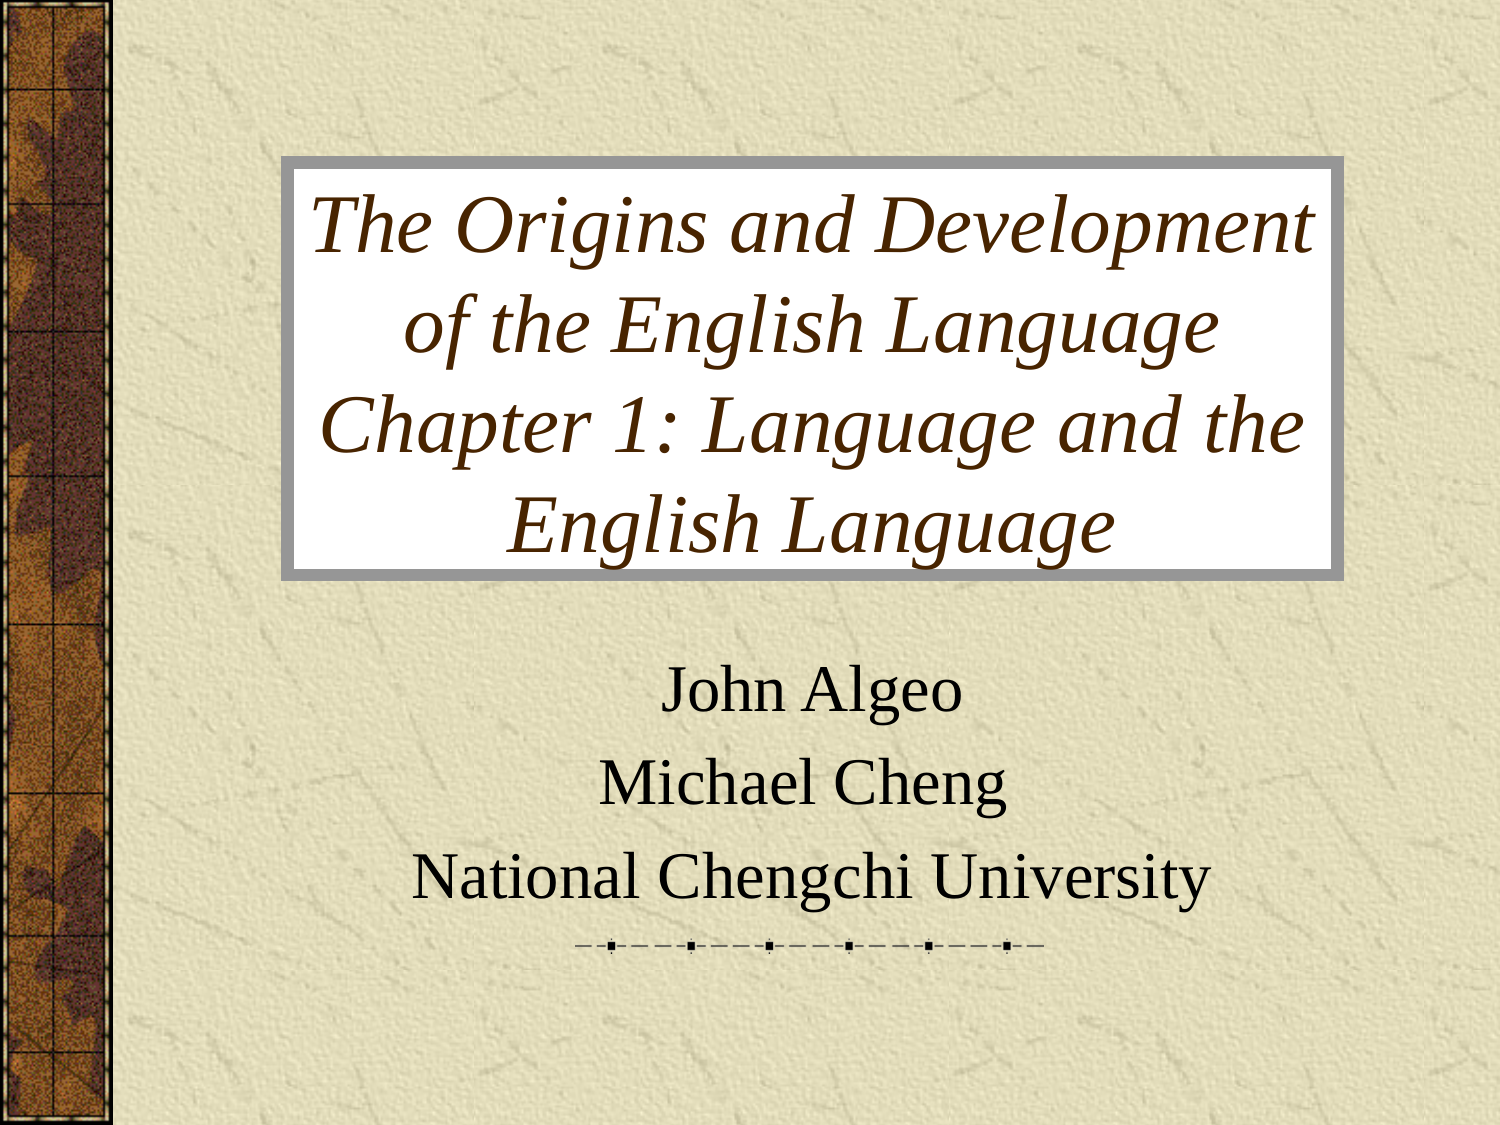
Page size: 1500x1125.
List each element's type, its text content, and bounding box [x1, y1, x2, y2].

subtitle John Algeo Michael Cheng National Chengchi University [287, 637, 1338, 925]
title The Origins and Development of the English Language Chapter 1: Language and the English Language [281, 156, 1344, 581]
picture [0, 0, 1500, 1125]
